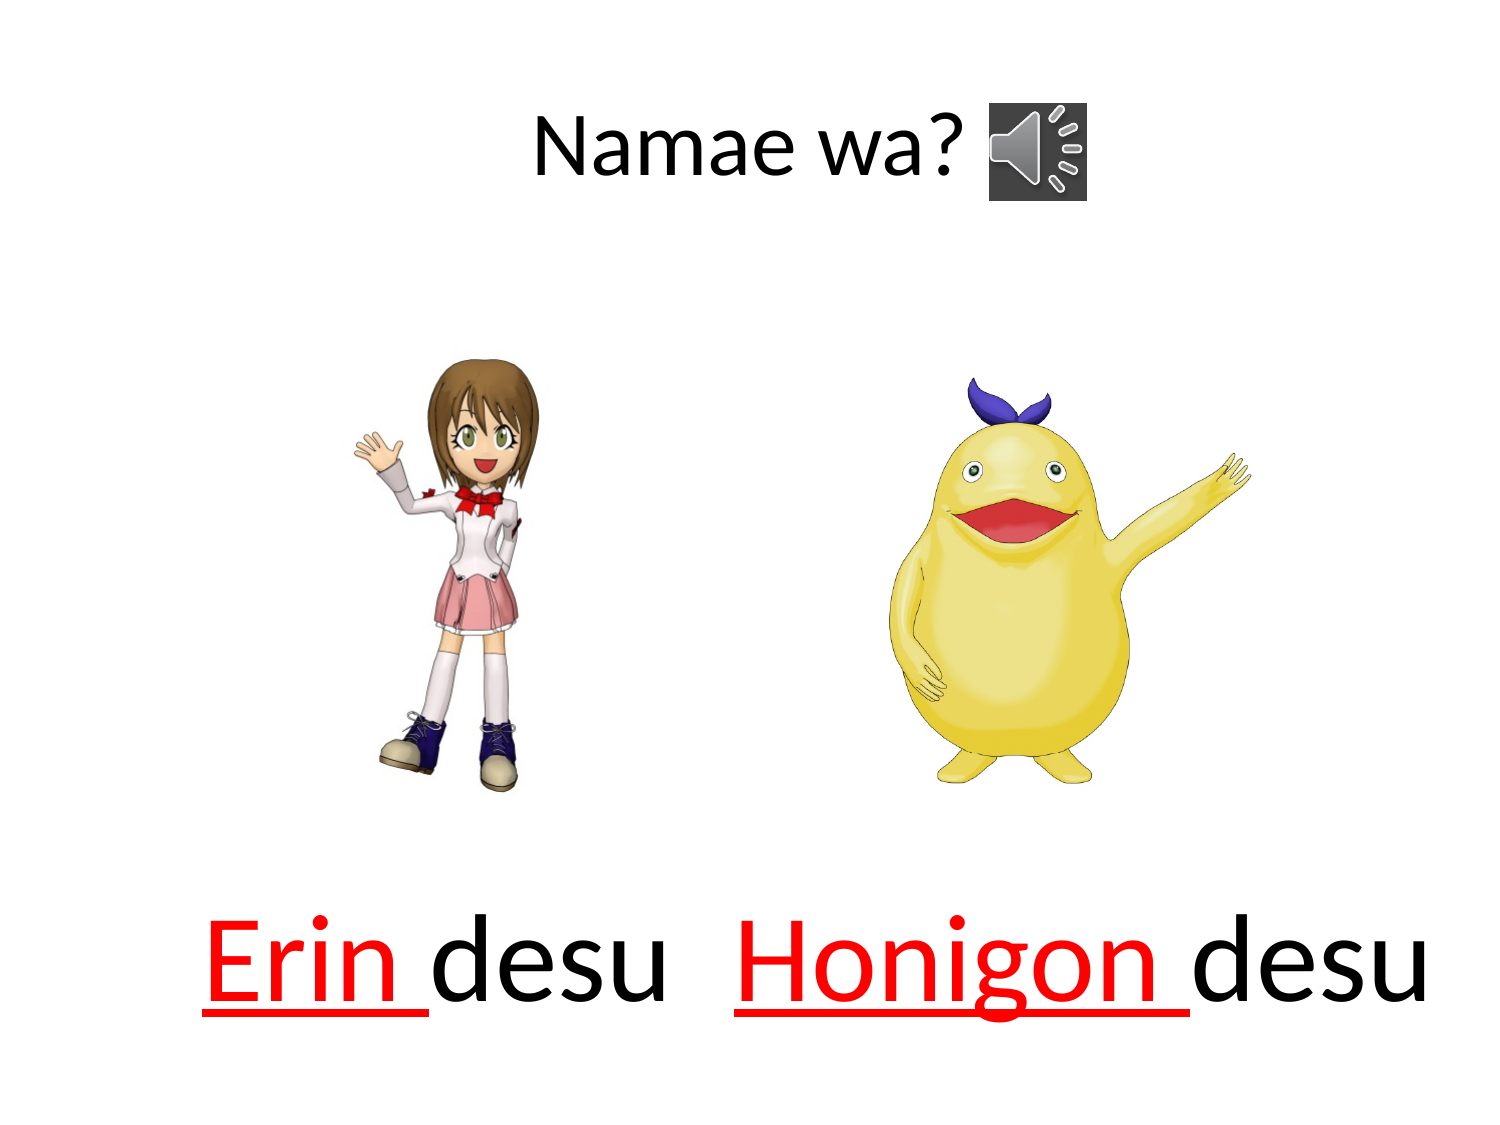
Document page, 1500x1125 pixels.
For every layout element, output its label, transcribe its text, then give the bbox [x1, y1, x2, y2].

text_box Honigon desu [719, 868, 1458, 1034]
title Namae wa? [75, 45, 1425, 233]
picture [987, 101, 1089, 202]
text_box Erin desu [187, 868, 719, 1034]
picture [99, 314, 1353, 803]
